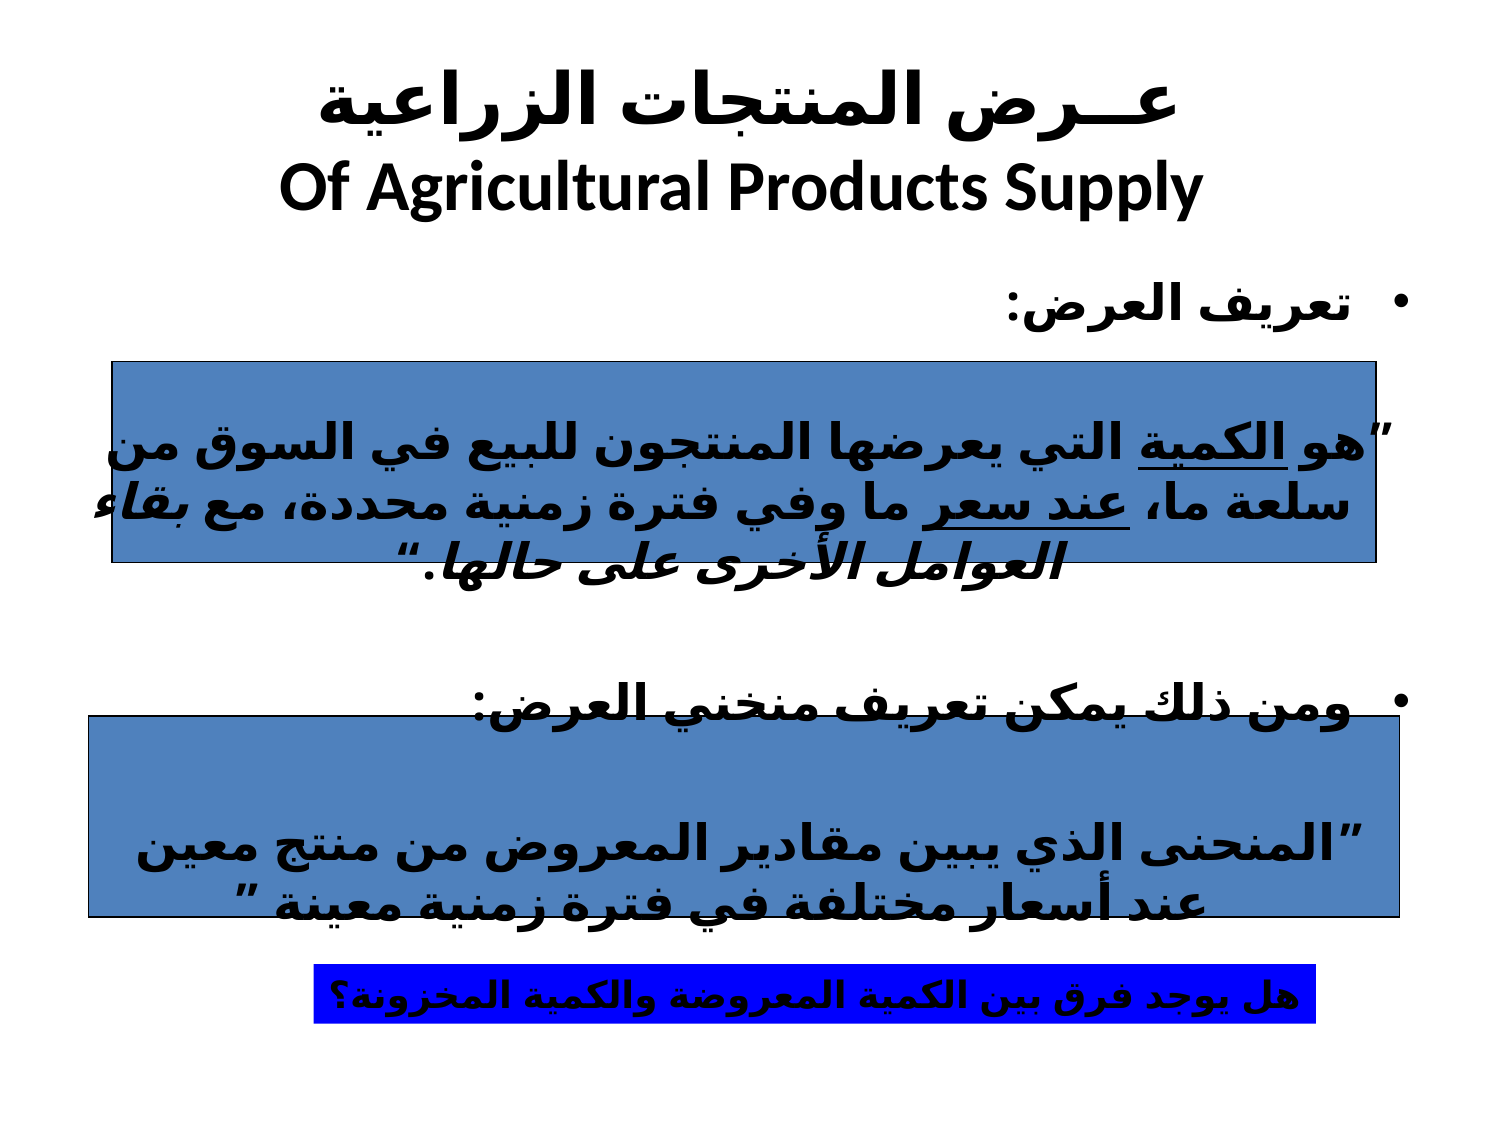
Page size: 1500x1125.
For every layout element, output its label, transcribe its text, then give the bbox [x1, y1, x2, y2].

title عــرض المنتجات الزراعية Of Agricultural Products Supply [75, 45, 1425, 233]
list تعريف العرض: ”هو الكمية التي يعرضها المنتجون للبيع في السوق من سلعة ما، عند سعر ما وفي فترة زمنية محددة، مع بقاء العوامل الأخرى على حالها.“ ومن ذلك يمكن تعريف منخني العرض: ”المنحنى الذي يبين مقادير المعروض من منتج معين عند أسعار مختلفة في فترة زمنية معينة ” [75, 262, 1425, 1005]
text_box هل يوجد فرق بين الكمية المعروضة والكمية المخزونة؟ [313, 964, 1316, 1024]
